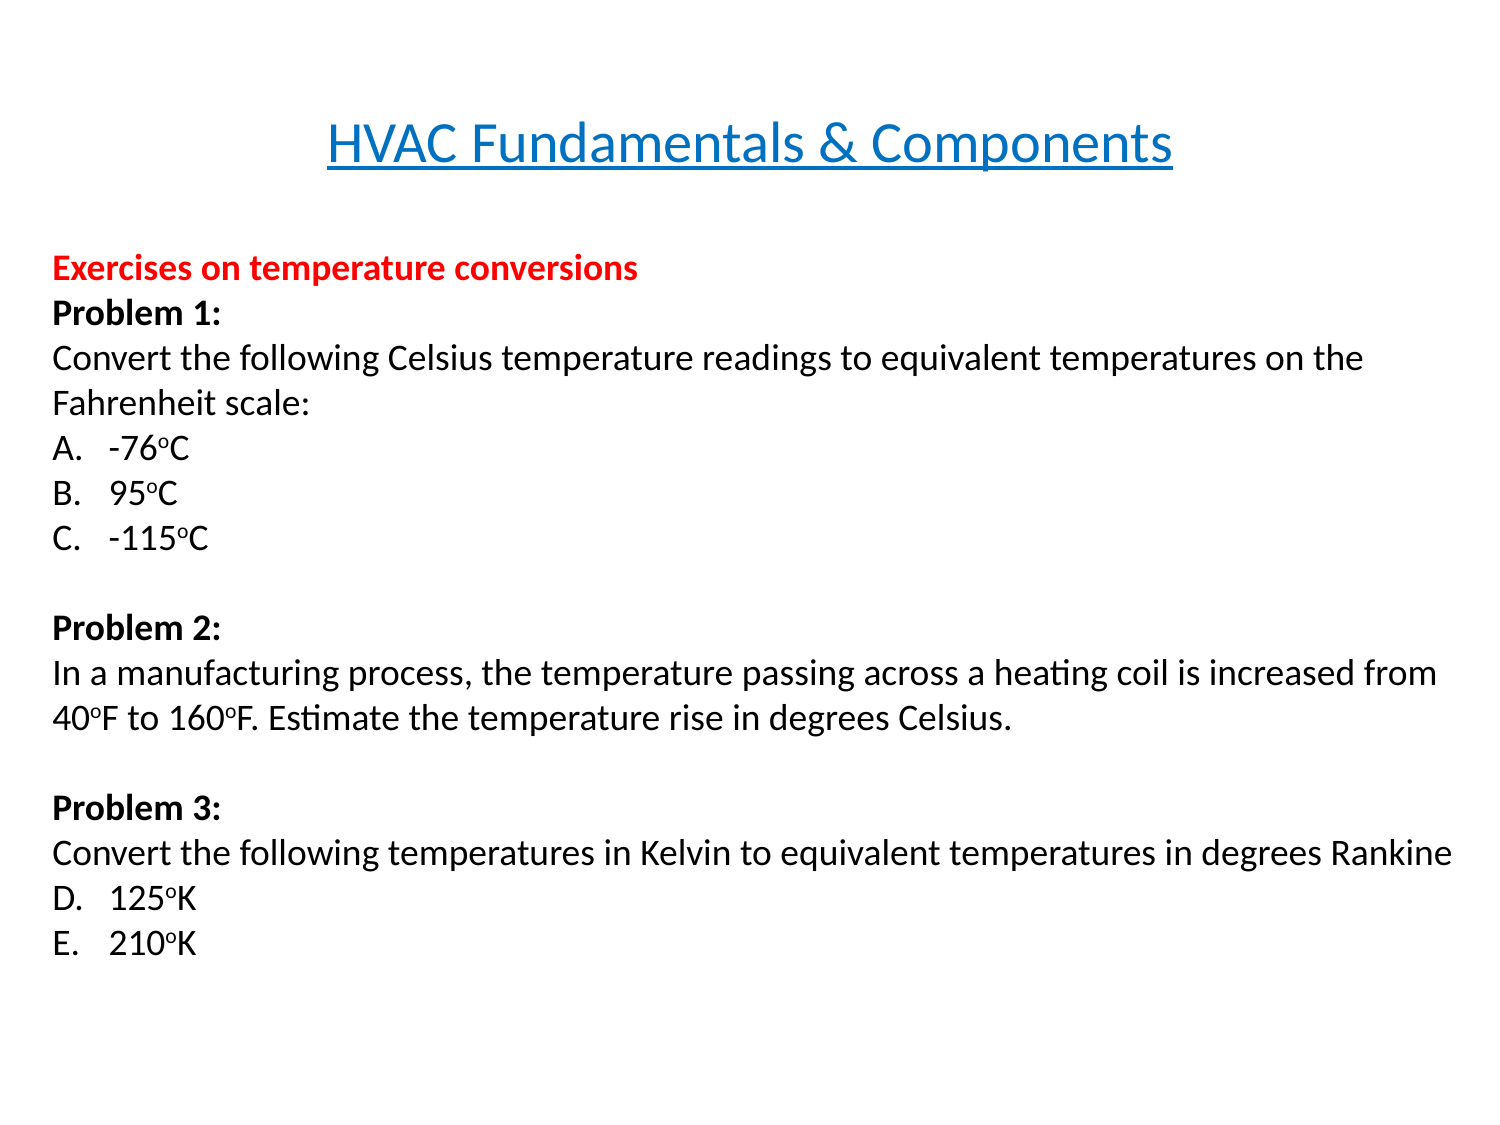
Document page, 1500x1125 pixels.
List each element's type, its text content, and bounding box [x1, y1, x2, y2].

title HVAC Fundamentals & Components [75, 45, 1425, 233]
text_box Exercises on temperature conversions Problem 1: Convert the following Celsius temperature readings to equivalent temperatures on the Fahrenheit scale: -76oC 95oC -115oC Problem 2: In a manufacturing process, the temperature passing across a heating coil is increased from 40oF to 160oF. Estimate the temperature rise in degrees Celsius. Problem 3: Convert the following temperatures in Kelvin to equivalent temperatures in degrees Rankine 125oK 210oK [37, 235, 1475, 1106]
